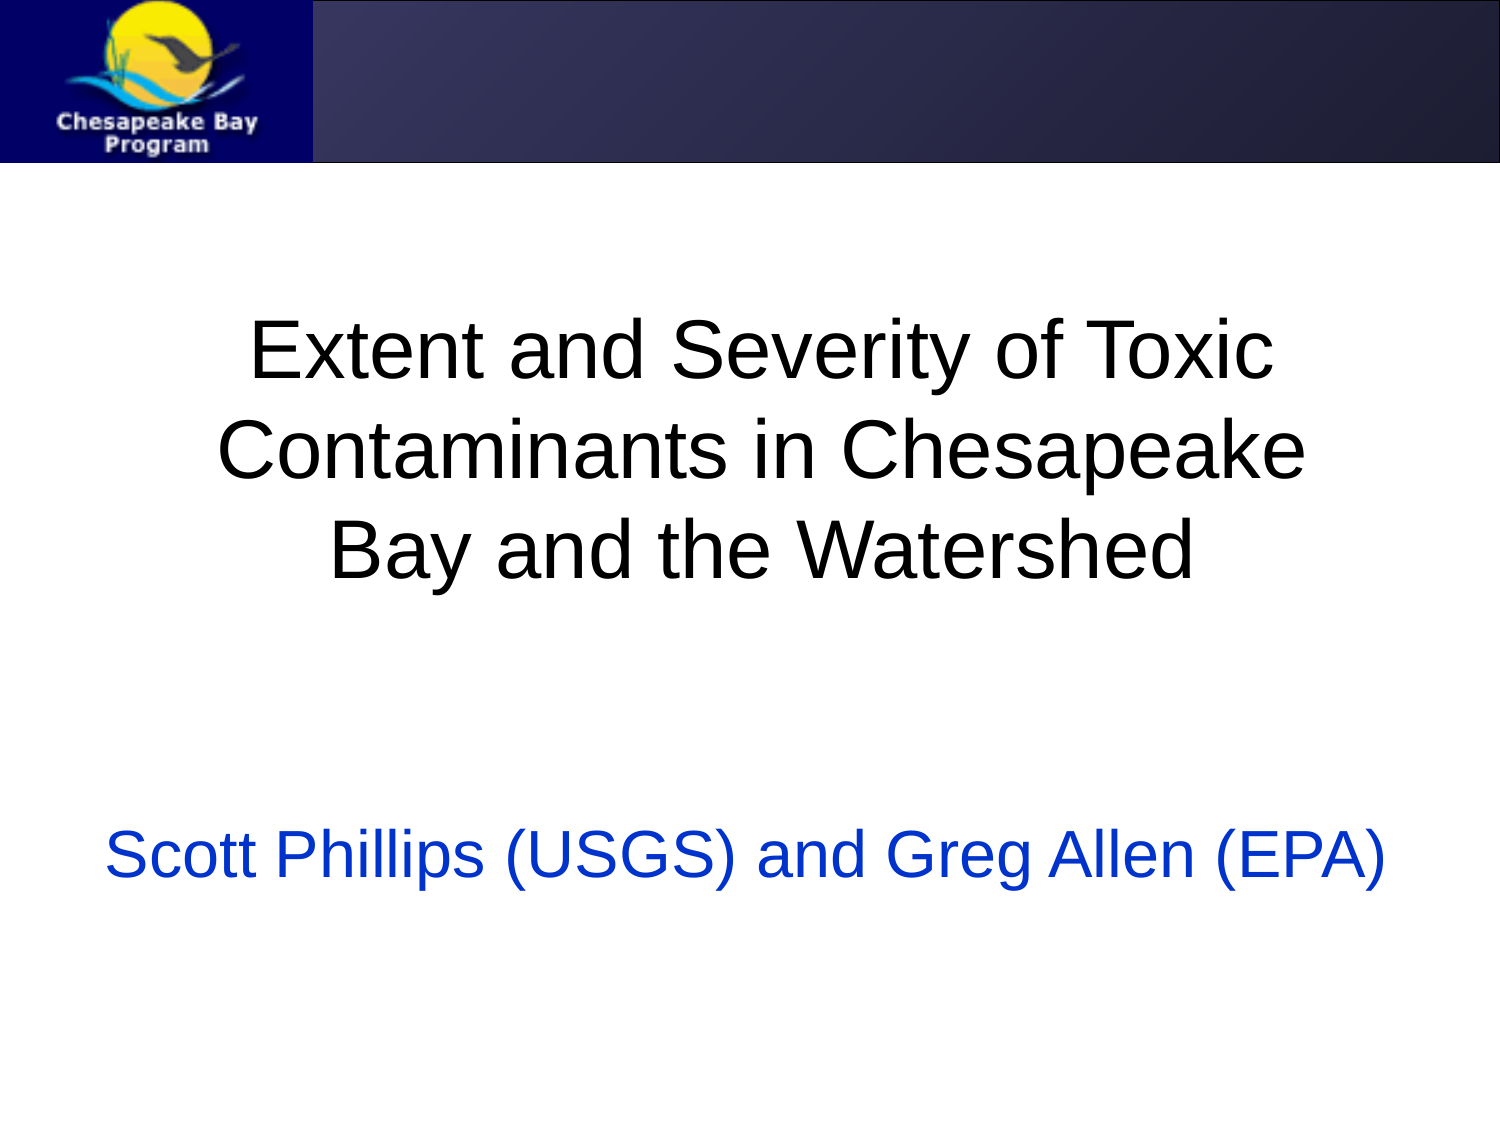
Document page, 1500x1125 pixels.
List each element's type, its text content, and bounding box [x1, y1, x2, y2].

picture [0, 0, 313, 163]
title Extent and Severity of Toxic Contaminants in Chesapeake Bay and the Watershed [124, 157, 1401, 633]
subtitle Scott Phillips (USGS) and Greg Allen (EPA) [49, 812, 1463, 1051]
